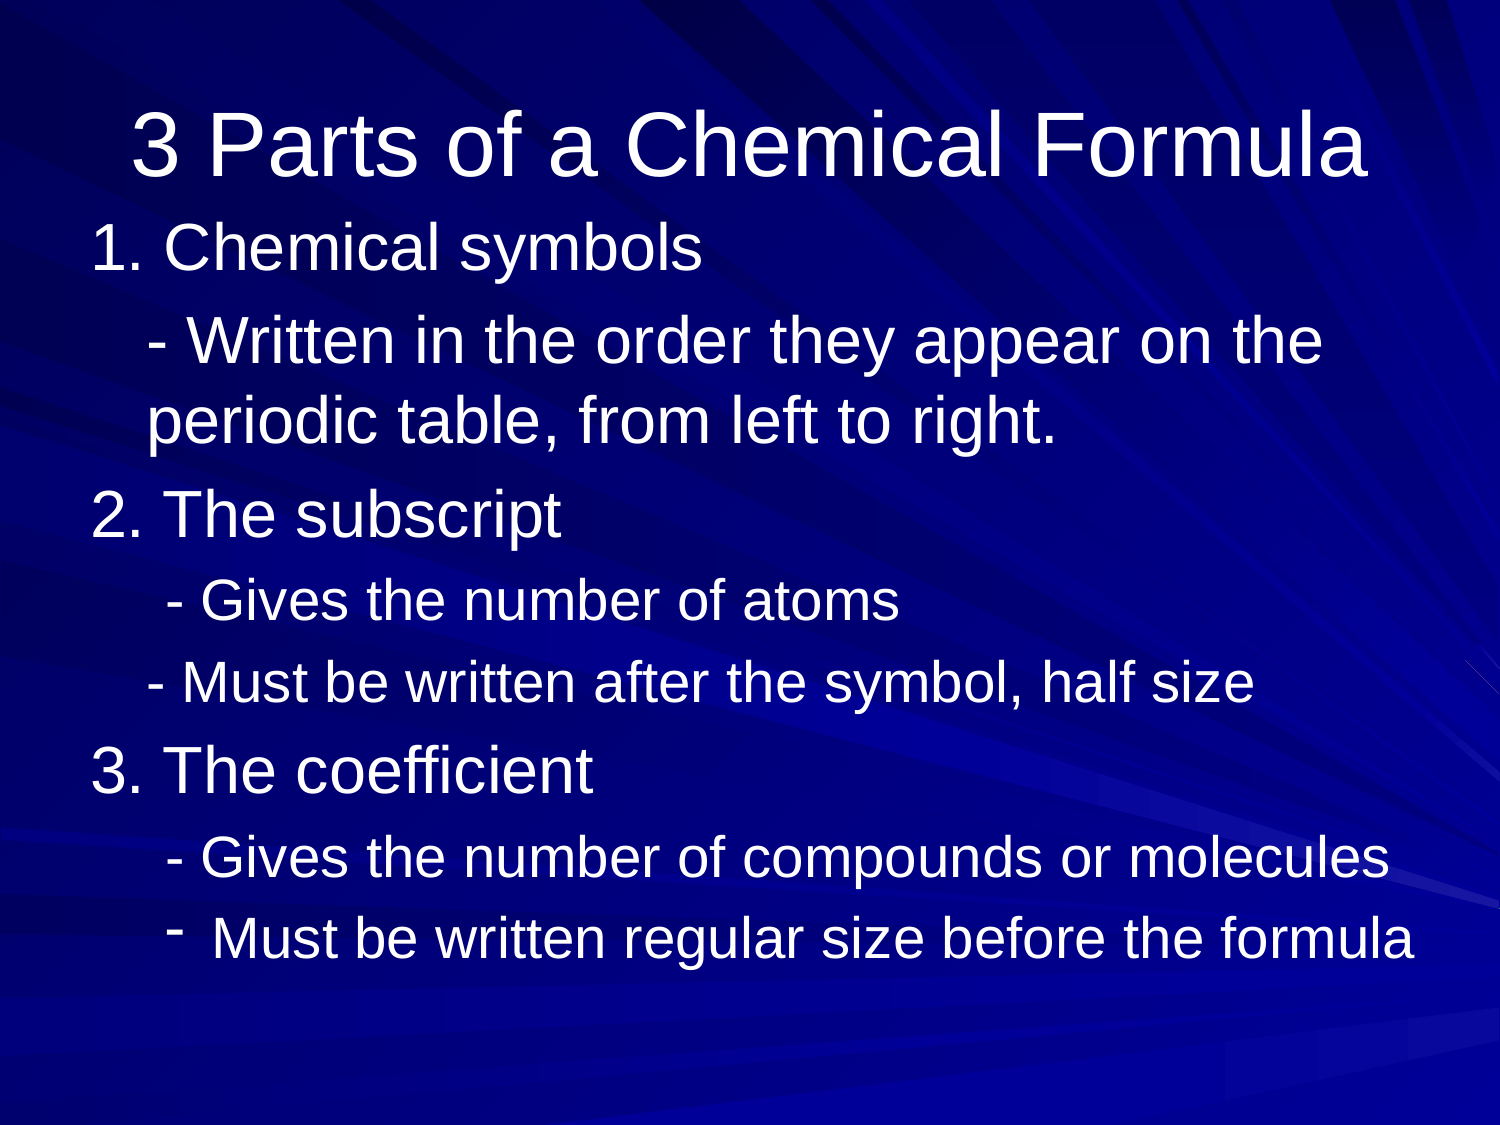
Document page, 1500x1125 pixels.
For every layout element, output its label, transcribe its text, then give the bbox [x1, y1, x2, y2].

list 1. Chemical symbols - Written in the order they appear on the periodic table, from left to right. 2. The subscript - Gives the number of atoms - Must be written after the symbol, half size 3. The coefficient - Gives the number of compounds or molecules Must be written regular size before the formula [74, 196, 1500, 1059]
title 3 Parts of a Chemical Formula [74, 45, 1426, 196]
